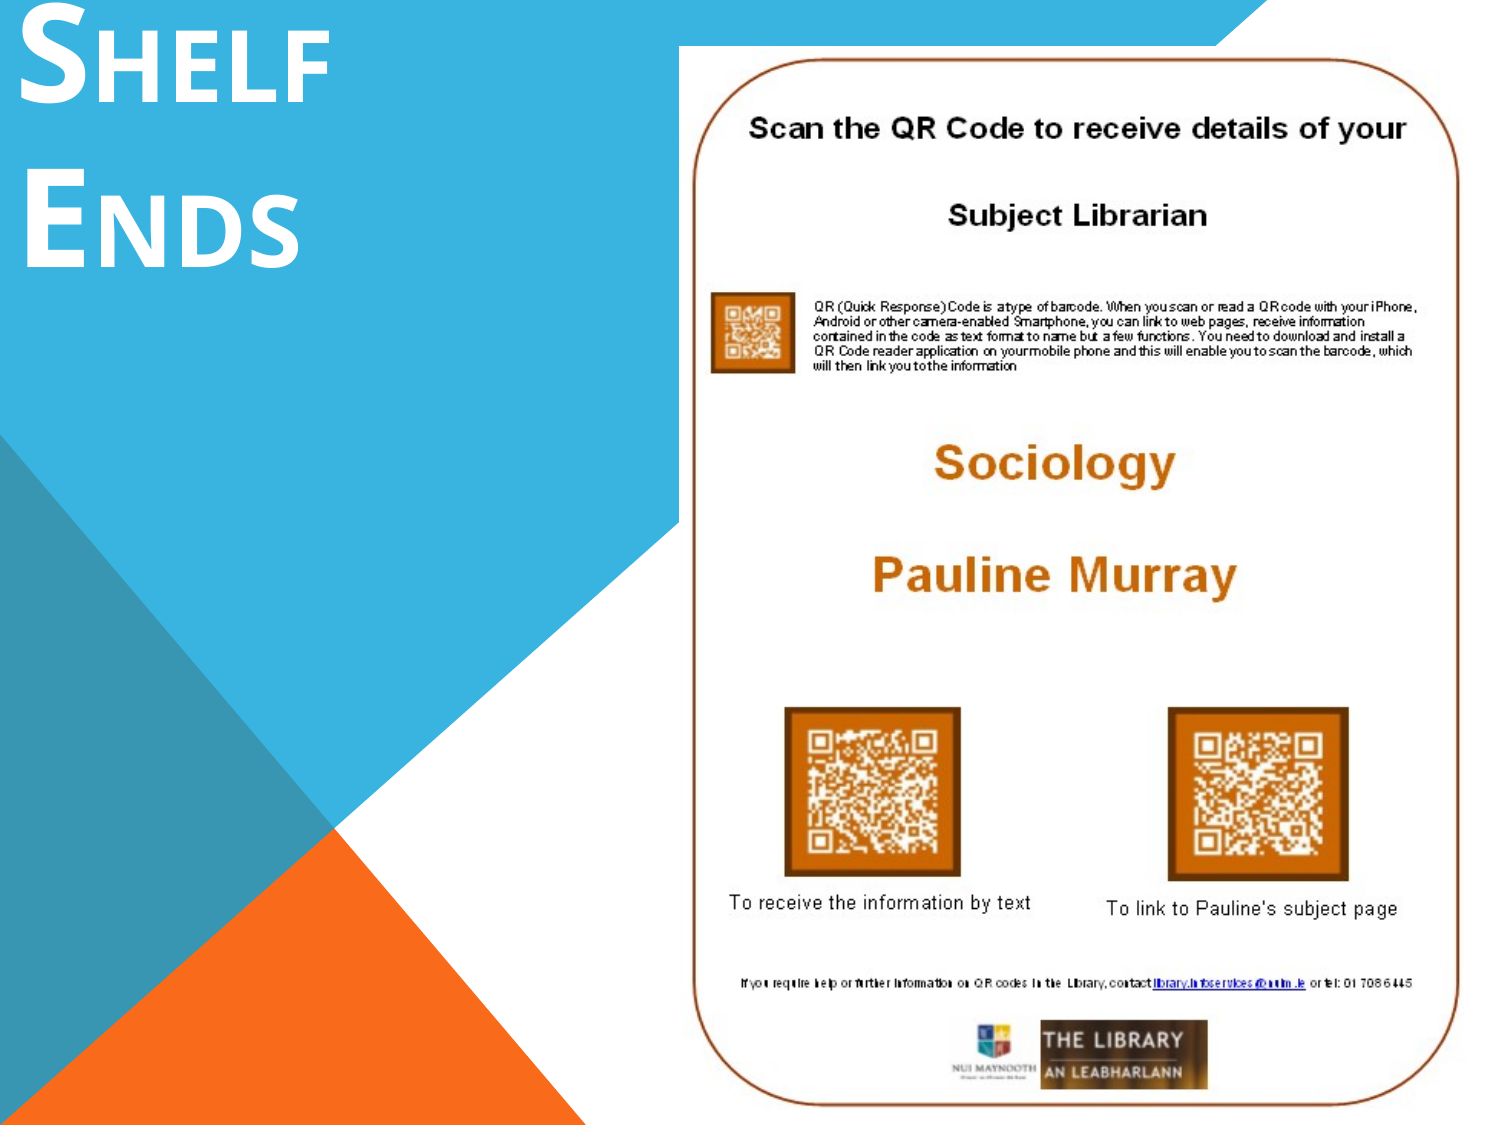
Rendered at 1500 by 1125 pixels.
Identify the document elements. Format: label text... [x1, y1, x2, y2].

title SHELF ENDS [0, 116, 673, 295]
picture [678, 46, 1481, 1125]
